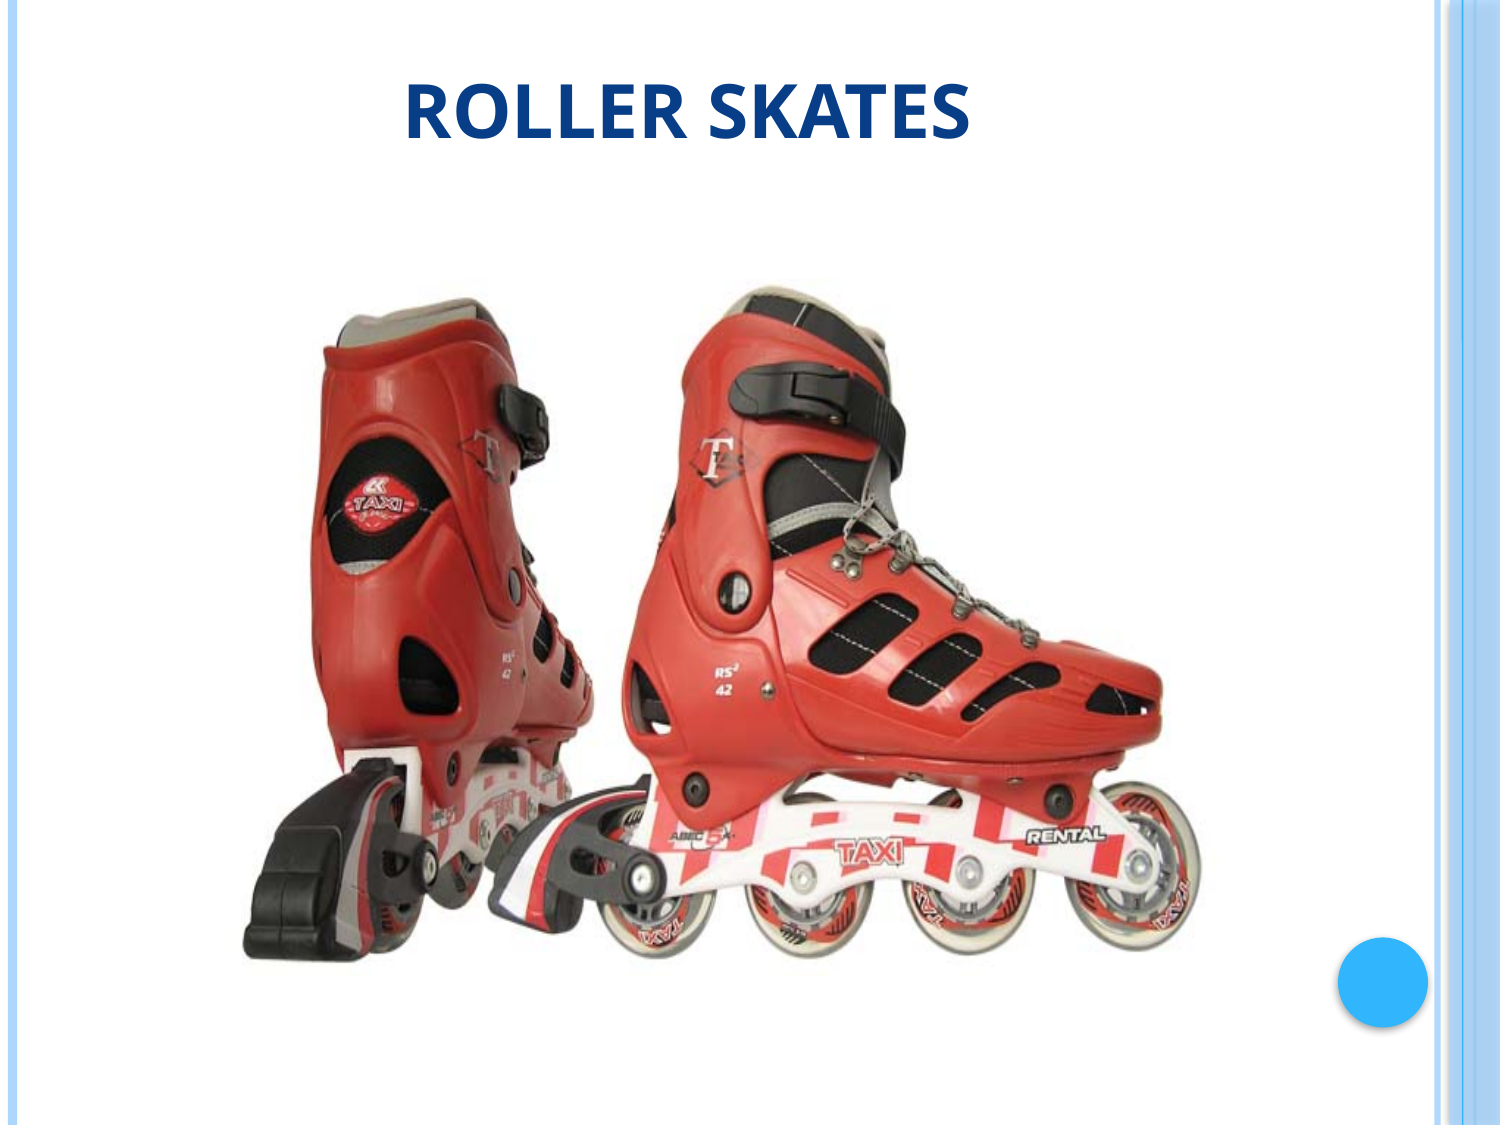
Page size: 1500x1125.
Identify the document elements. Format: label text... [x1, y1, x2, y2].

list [206, 278, 1235, 977]
title roller skates [75, 45, 1300, 161]
